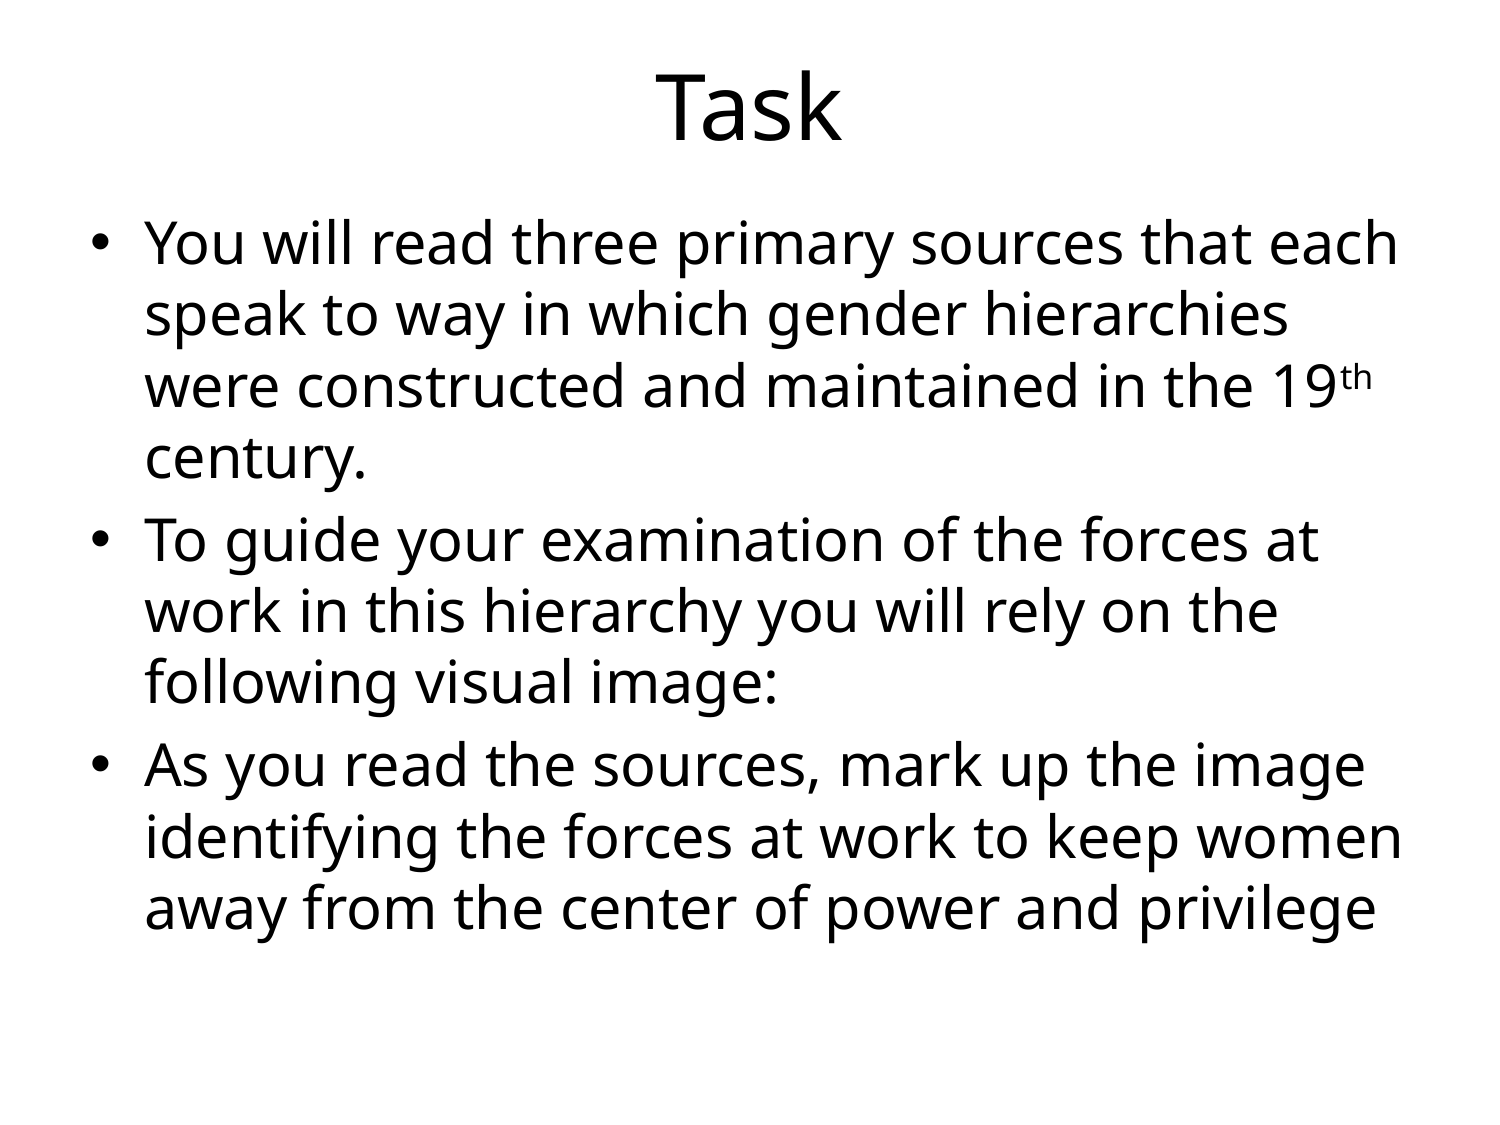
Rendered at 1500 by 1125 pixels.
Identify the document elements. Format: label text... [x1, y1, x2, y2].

list You will read three primary sources that each speak to way in which gender hierarchies were constructed and maintained in the 19th century. To guide your examination of the forces at work in this hierarchy you will rely on the following visual image: As you read the sources, mark up the image identifying the forces at work to keep women away from the center of power and privilege [75, 197, 1425, 1002]
title Task [75, 10, 1425, 197]
